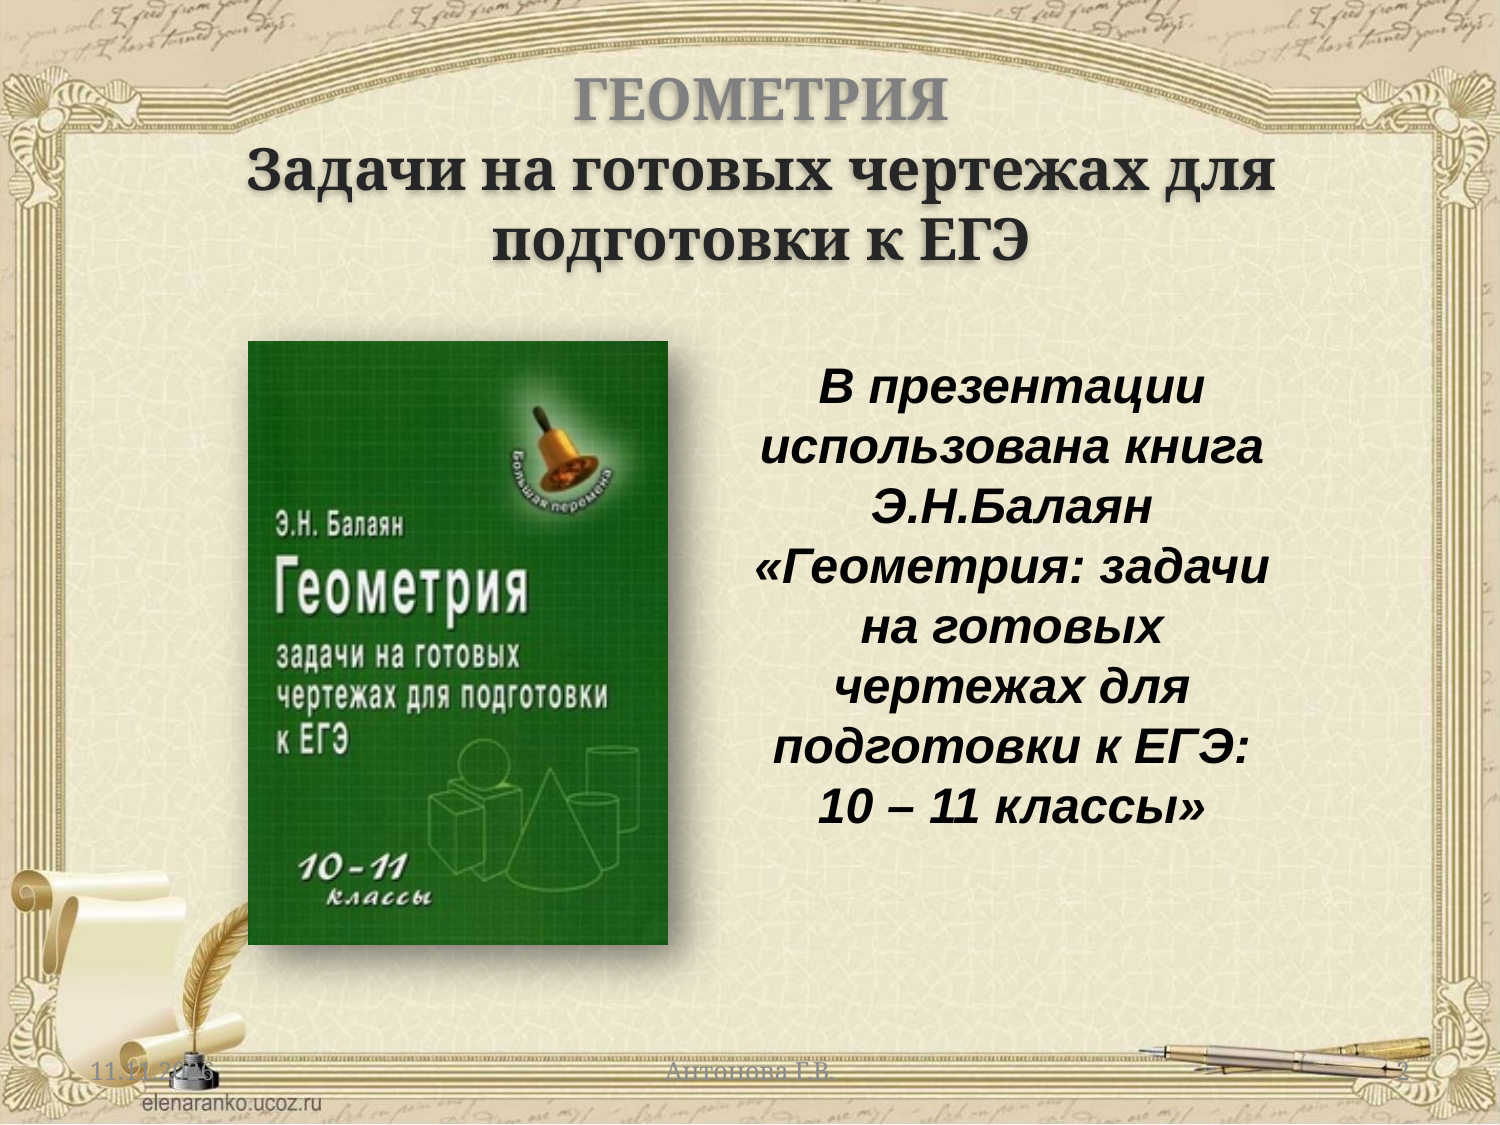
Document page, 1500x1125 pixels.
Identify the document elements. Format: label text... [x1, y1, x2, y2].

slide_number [75, 1042, 425, 1103]
text_box ГЕОМЕТРИЯ Задачи на готовых чертежах для подготовки к ЕГЭ [171, 54, 1353, 280]
text_box В презентации использована книга Э.Н.Балаян «Геометрия: задачи на готовых чертежах для подготовки к ЕГЭ: 10 – 11 классы» [718, 346, 1306, 841]
slide_number 2 [1074, 1042, 1425, 1103]
footer Антонова Г.В. [512, 1042, 988, 1103]
picture [0, 0, 1500, 1125]
